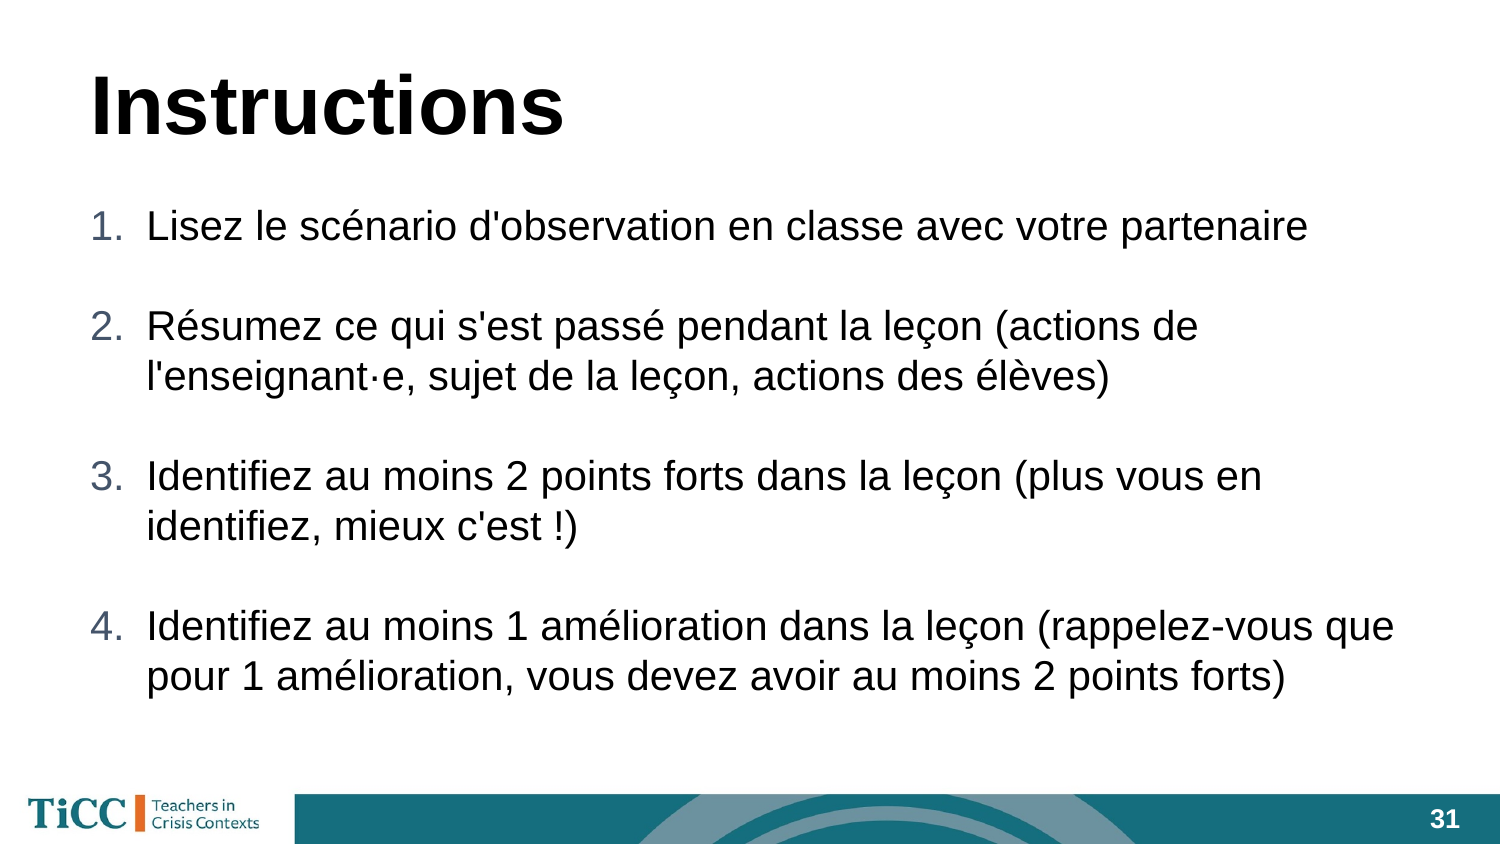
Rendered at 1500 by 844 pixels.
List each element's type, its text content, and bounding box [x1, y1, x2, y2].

picture [0, 0, 1500, 844]
title Instructions [75, 0, 1425, 167]
slide_number ‹#› [1385, 785, 1476, 844]
list Lisez le scénario d'observation en classe avec votre partenaire Résumez ce qui s'est passé pendant la leçon (actions de l'enseignant·e, sujet de la leçon, actions des élèves) Identifiez au moins 2 points forts dans la leçon (plus vous en identifiez, mieux c'est !) Identifiez au moins 1 amélioration dans la leçon (rappelez-vous que pour 1 amélioration, vous devez avoir au moins 2 points forts) [75, 183, 1425, 752]
